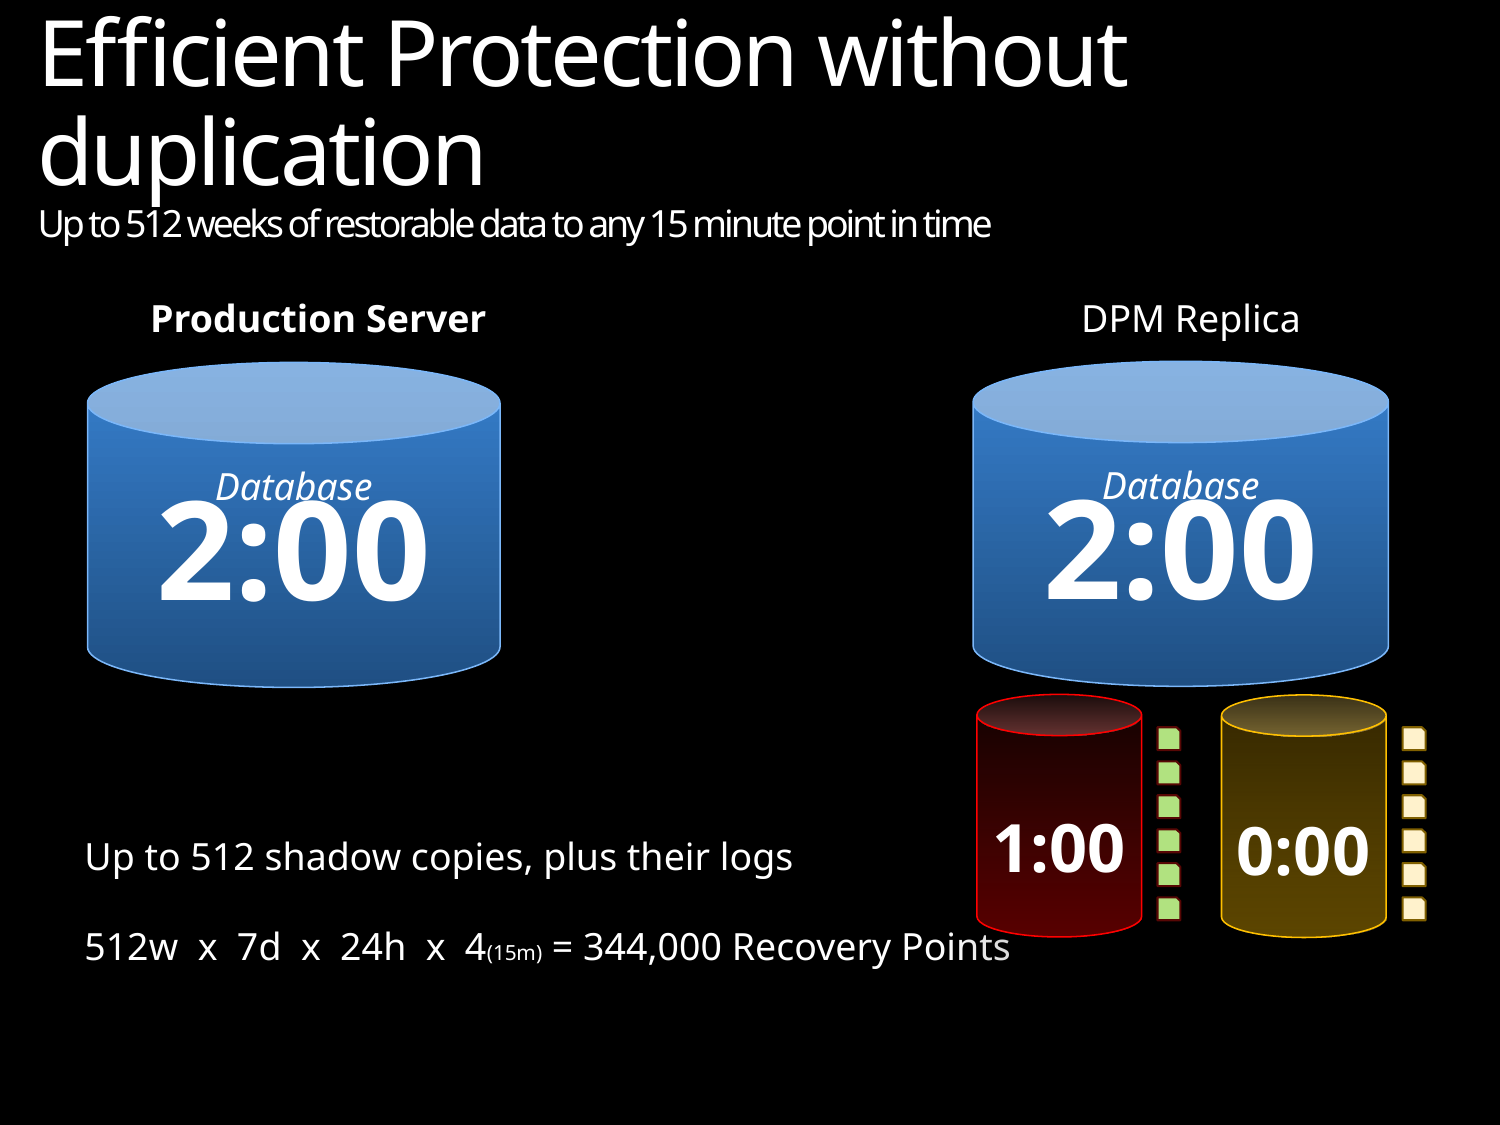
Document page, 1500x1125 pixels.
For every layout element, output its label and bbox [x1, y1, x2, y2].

text_box [1402, 726, 1426, 921]
text_box [1220, 694, 1387, 939]
table_cell [978, 696, 1140, 734]
table_cell [975, 363, 1387, 441]
text_box [135, 287, 503, 348]
title [37, 7, 1500, 149]
text_box [1066, 287, 1317, 348]
table_cell [1223, 696, 1385, 735]
text_box [1157, 726, 1181, 921]
text_box [972, 360, 1390, 688]
text_box [86, 361, 501, 689]
text_box [69, 693, 1143, 976]
table_cell [89, 364, 499, 442]
